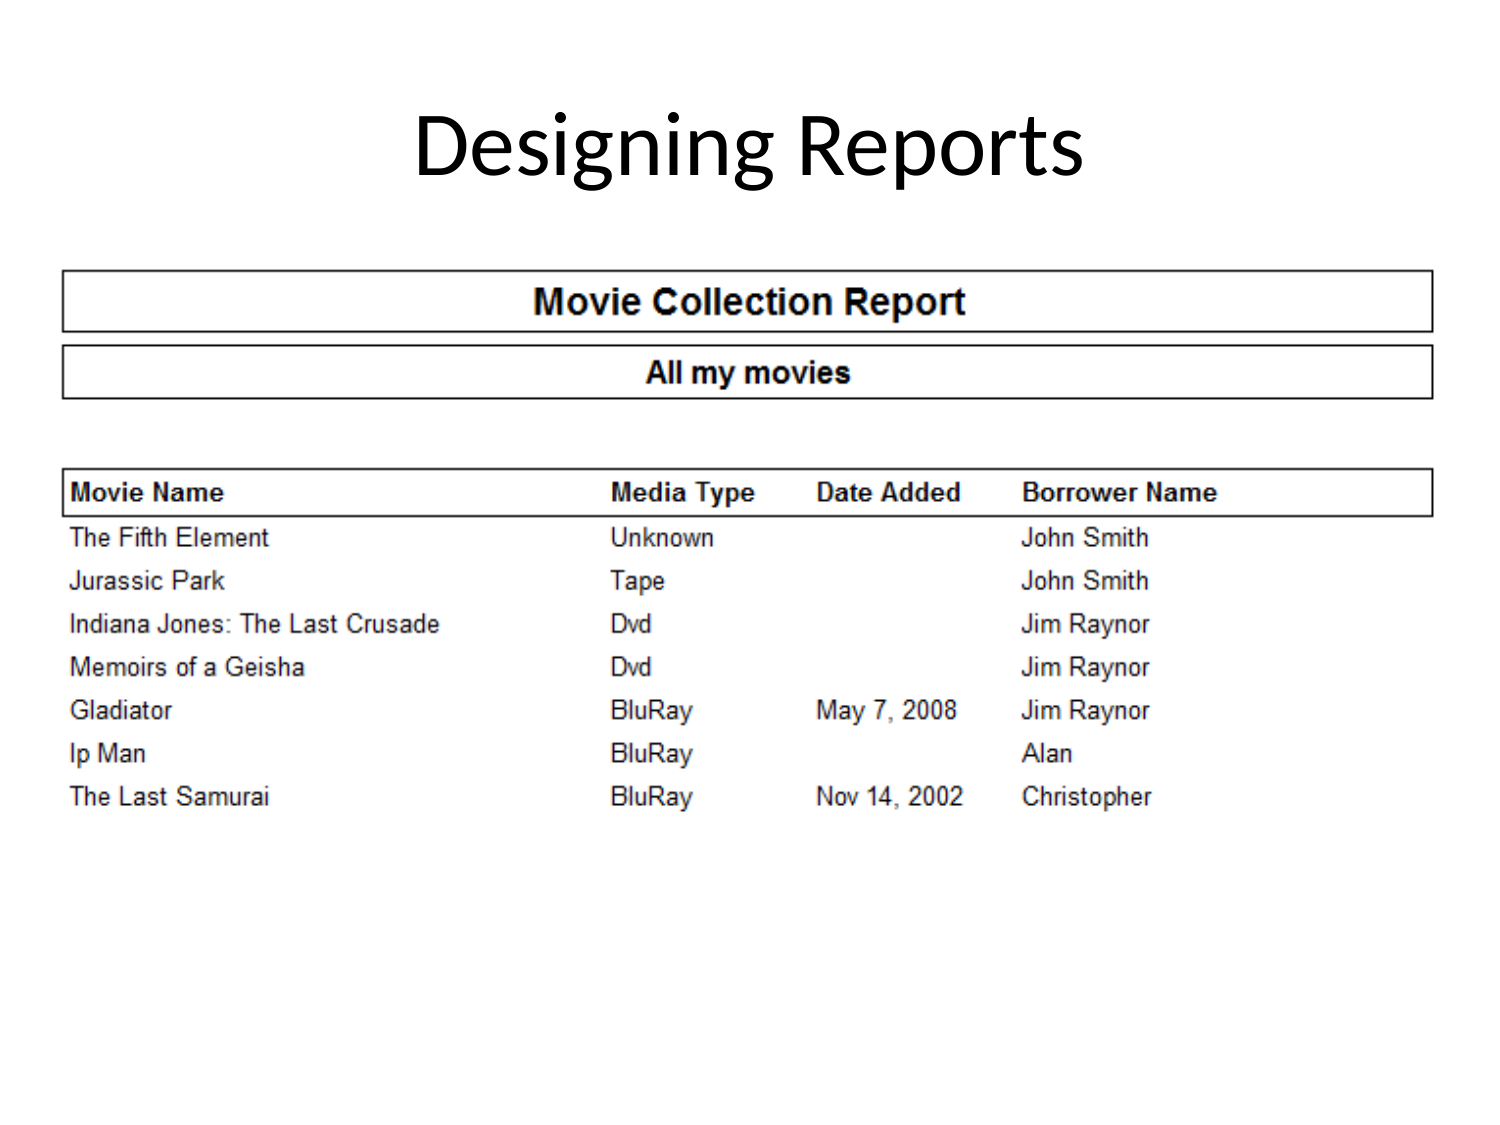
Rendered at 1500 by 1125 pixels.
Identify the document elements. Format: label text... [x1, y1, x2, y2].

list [37, 237, 1477, 857]
title Designing Reports [75, 45, 1425, 233]
